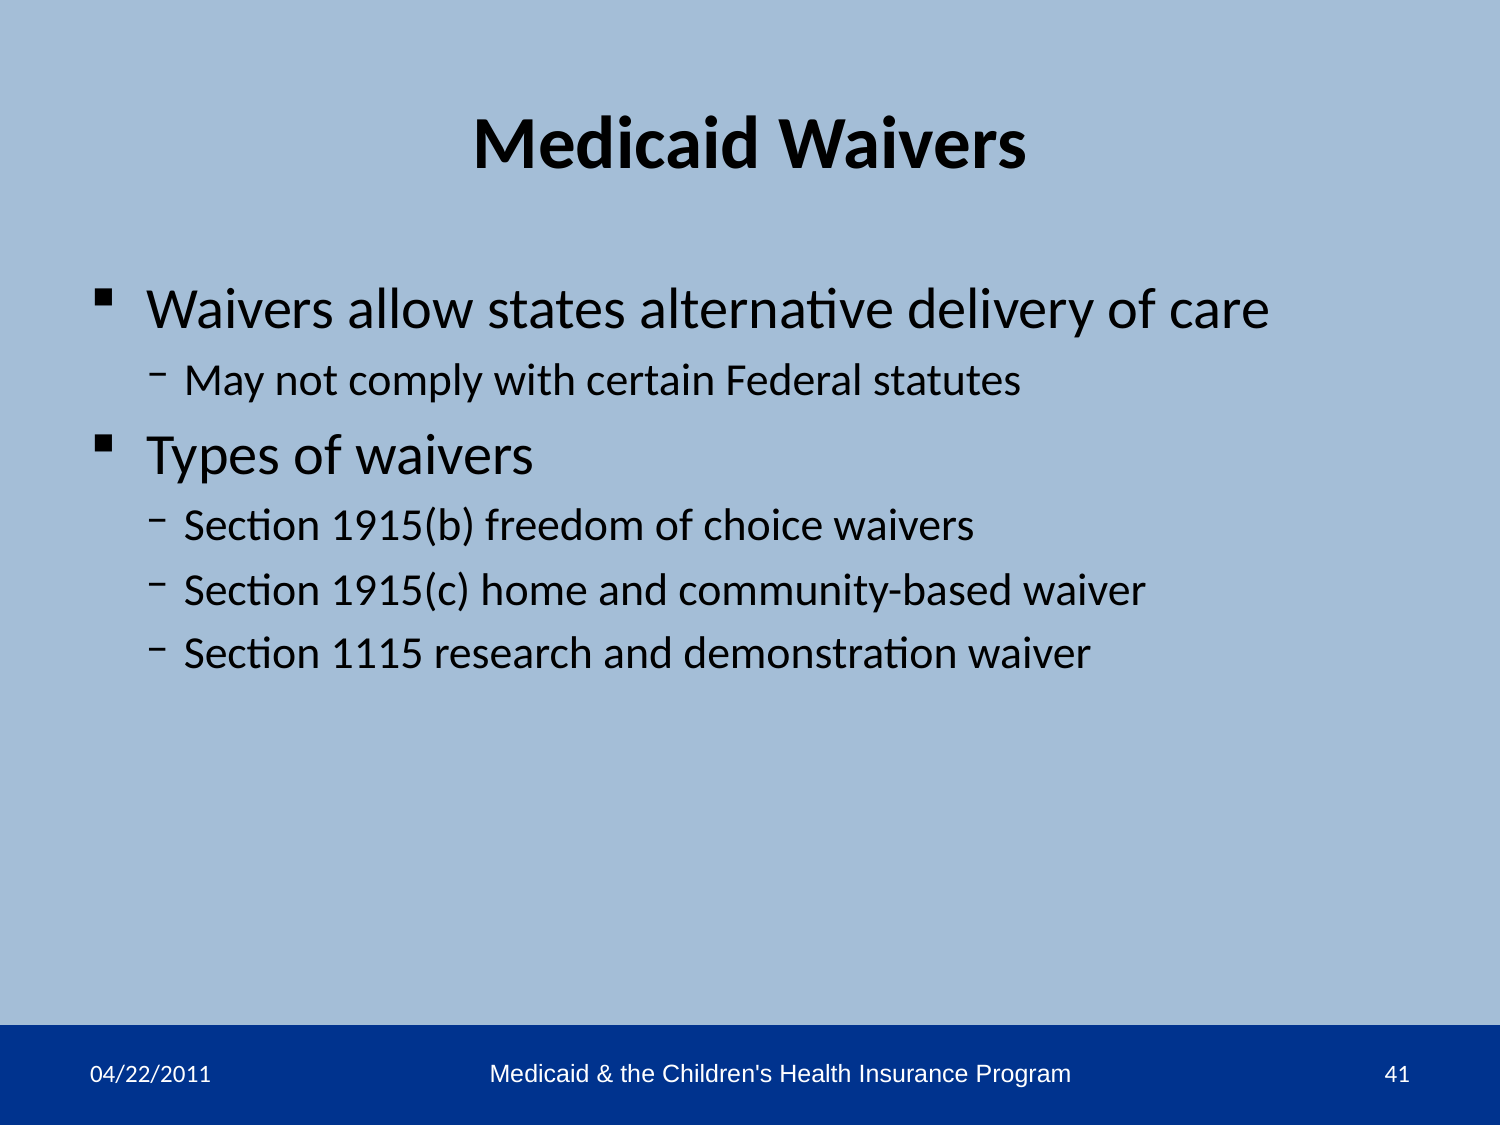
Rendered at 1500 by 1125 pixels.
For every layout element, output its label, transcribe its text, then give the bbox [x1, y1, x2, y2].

title Medicaid Waivers [74, 44, 1426, 233]
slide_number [75, 1042, 287, 1103]
footer Medicaid & the Children's Health Insurance Program [287, 1042, 1275, 1103]
slide_number 41 [1275, 1042, 1425, 1103]
list Waivers allow states alternative delivery of care May not comply with certain Federal statutes Types of waivers Section 1915(b) freedom of choice waivers Section 1915(c) home and community-based waiver Section 1115 research and demonstration waiver [74, 262, 1426, 1006]
